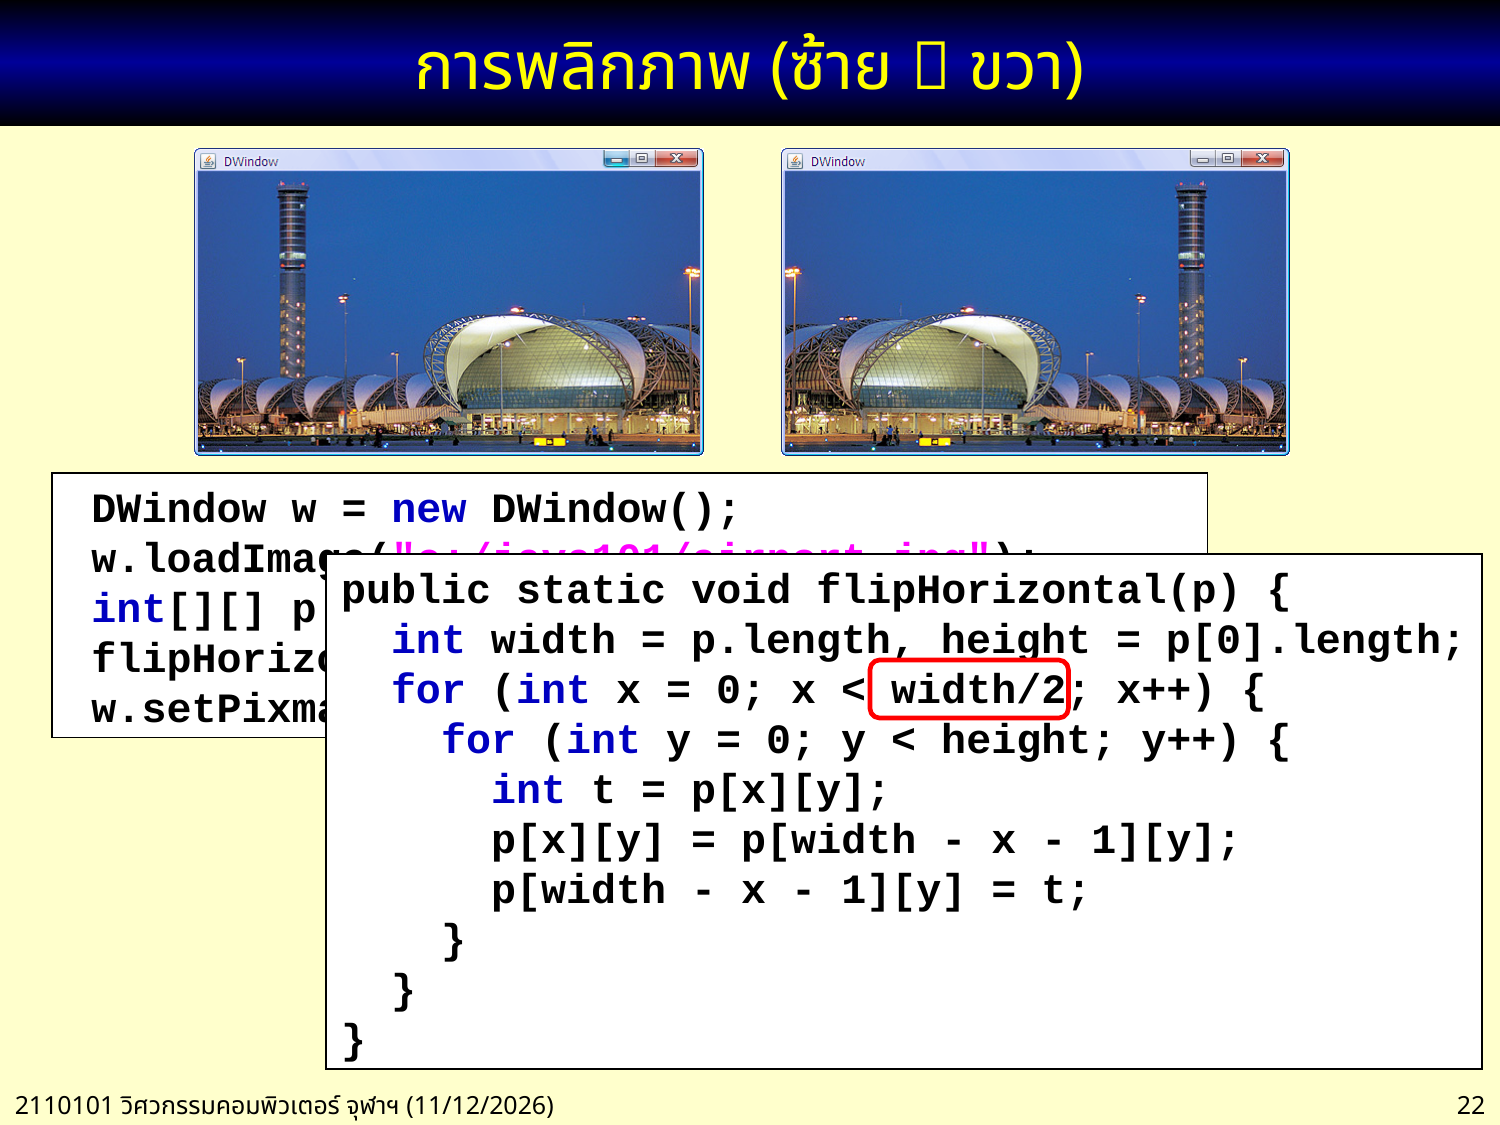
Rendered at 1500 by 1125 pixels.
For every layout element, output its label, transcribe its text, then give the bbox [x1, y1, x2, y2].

text_box public static void flipHorizontal(p) { int width = p.length, height = p[0].length; for (int x = 0; x < width/2; x++) { for (int y = 0; y < height; y++) { int t = p[x][y]; p[x][y] = p[width - x - 1][y]; p[width - x - 1][y] = t; } } } [326, 554, 1482, 1070]
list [194, 148, 704, 456]
title การพลิกภาพ (ซ้าย  ขวา) [0, 0, 1500, 126]
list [781, 148, 1291, 456]
text_box DWindow w = new DWindow(); w.loadImage("c:/java101/airport.jpg"); int[][] p = w.getPixmap(); flipHorizontal(p); w.setPixmap(p); [51, 472, 1208, 738]
text_box [869, 659, 1069, 719]
